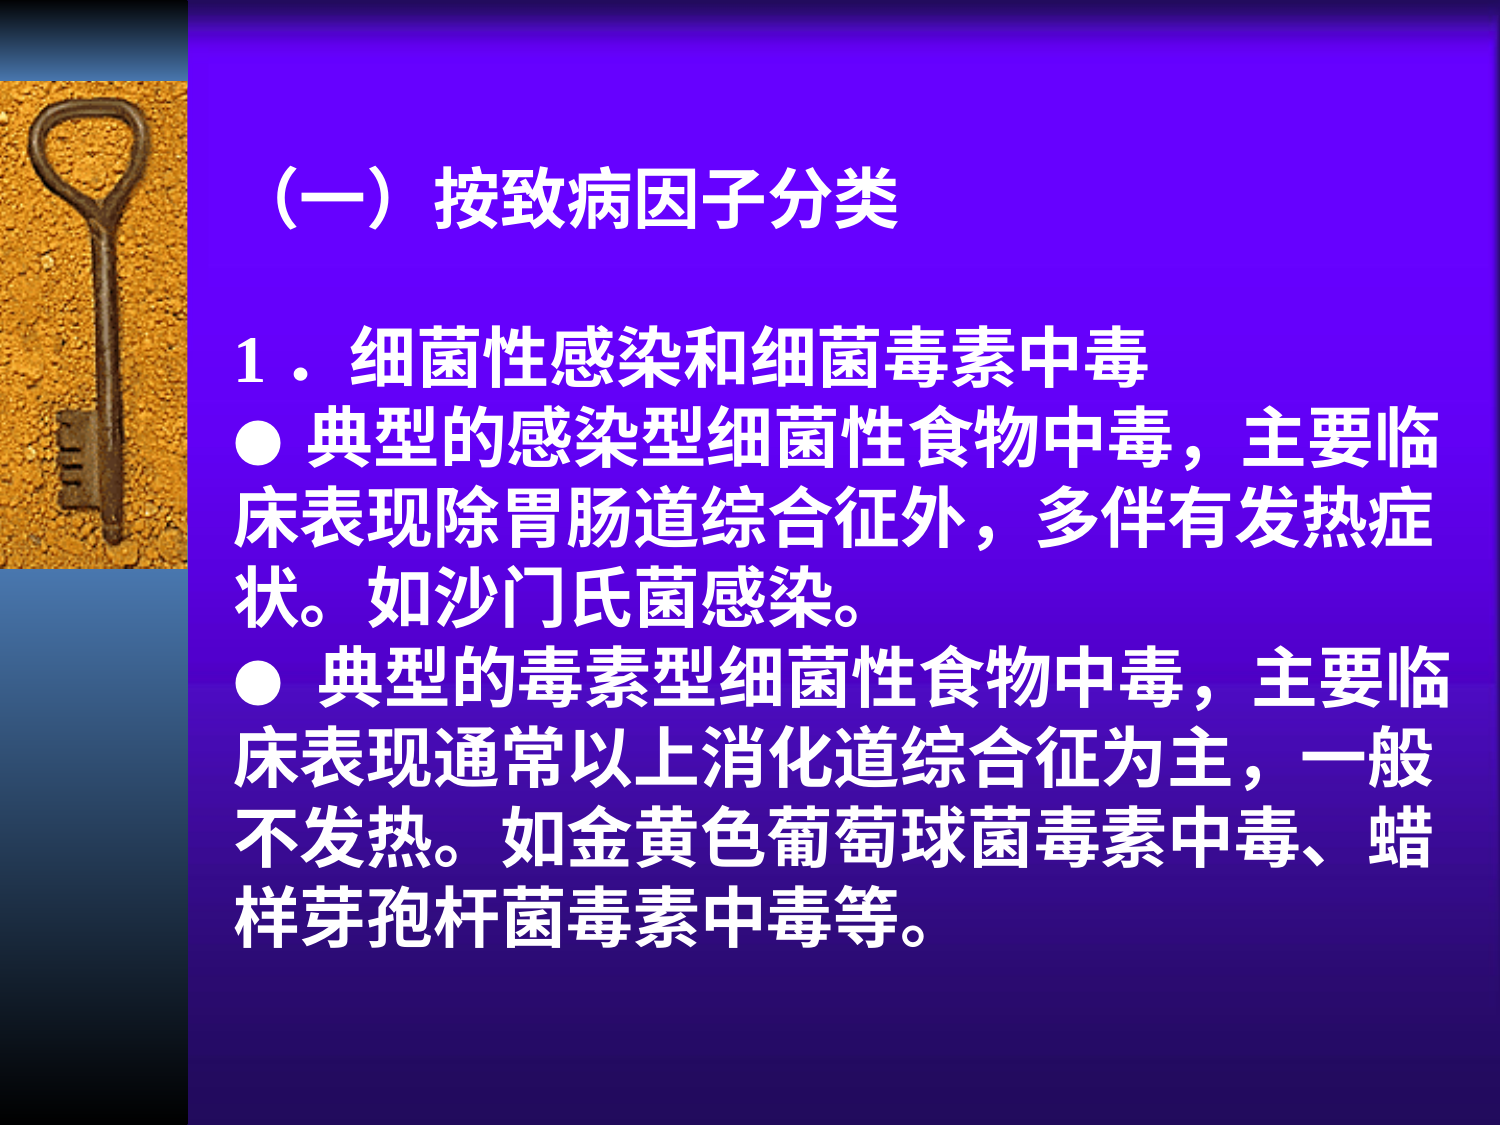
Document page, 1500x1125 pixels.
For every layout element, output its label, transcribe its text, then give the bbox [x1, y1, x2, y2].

picture [0, 0, 1500, 1125]
text_box （一）按致病因子分类 1．细菌性感染和细菌毒素中毒 ● 典型的感染型细菌性食物中毒，主要临床表现除胃肠道综合征外，多伴有发热症状。如沙门氏菌感染。 ● 典型的毒素型细菌性食物中毒，主要临床表现通常以上消化道综合征为主，一般不发热。如金黄色葡萄球菌毒素中毒、蜡样芽孢杆菌毒素中毒等。 [218, 148, 1500, 1124]
